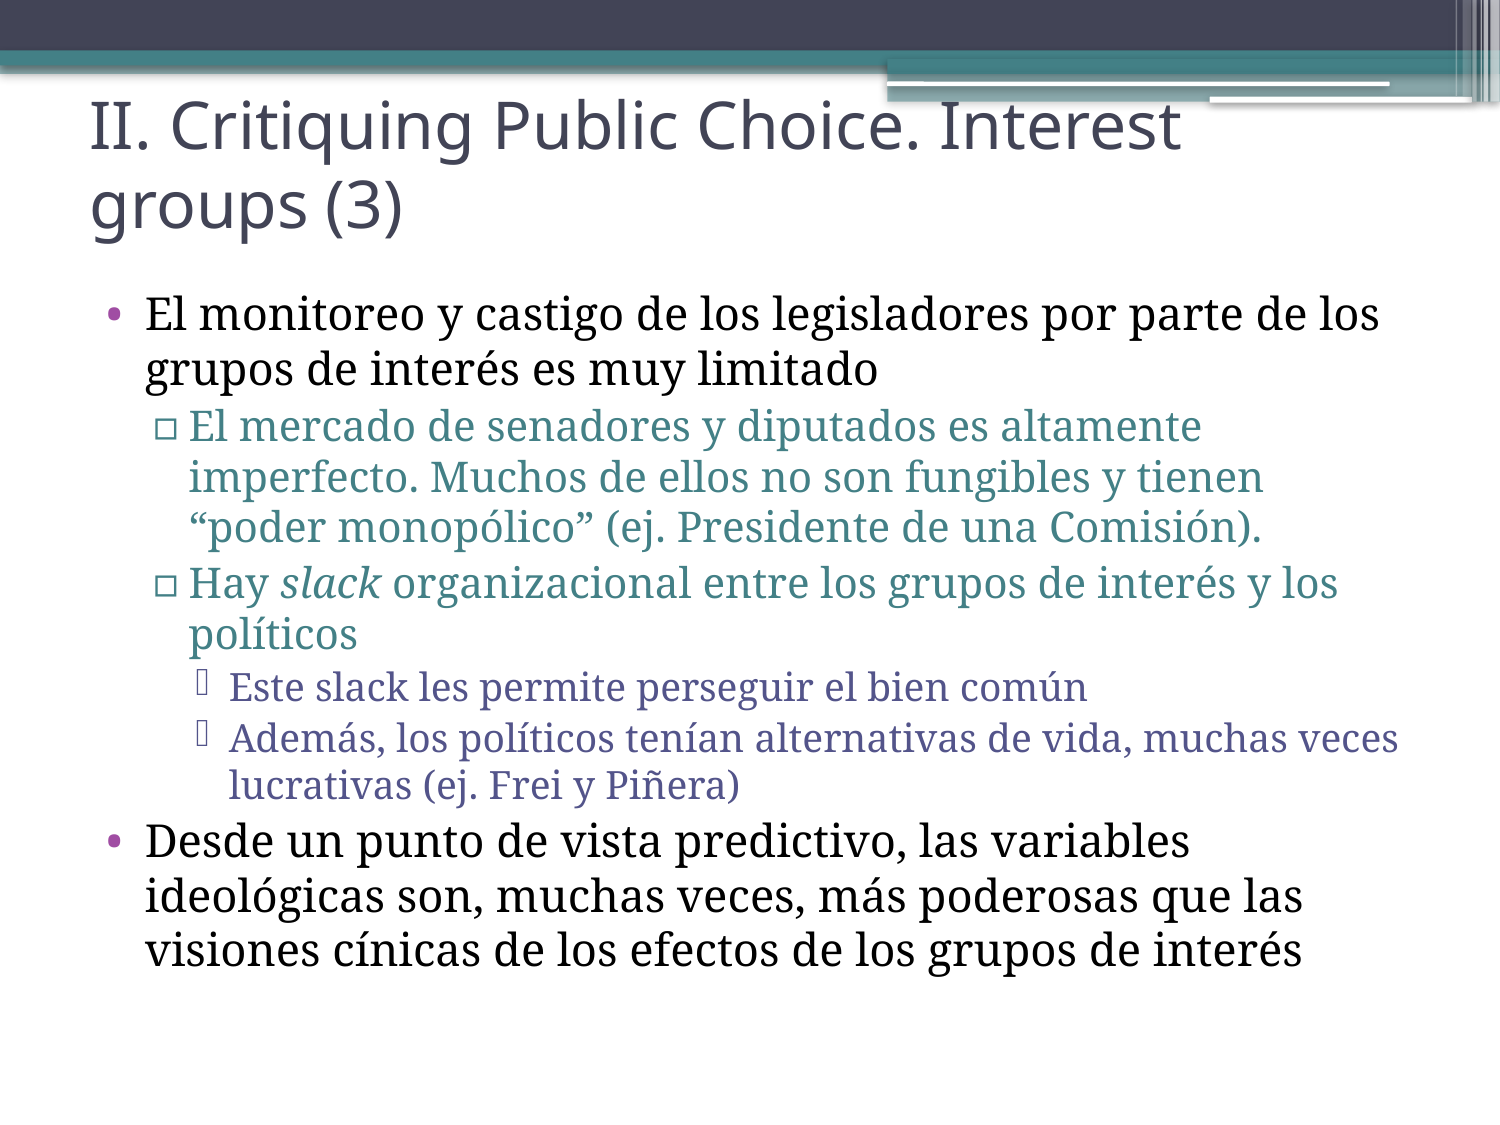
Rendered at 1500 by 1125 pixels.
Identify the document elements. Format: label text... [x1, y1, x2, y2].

title II. Critiquing Public Choice. Interest groups (3) [75, 75, 1425, 250]
list El monitoreo y castigo de los legisladores por parte de los grupos de interés es muy limitado El mercado de senadores y diputados es altamente imperfecto. Muchos de ellos no son fungibles y tienen “poder monopólico” (ej. Presidente de una Comisión). Hay slack organizacional entre los grupos de interés y los políticos Este slack les permite perseguir el bien común Además, los políticos tenían alternativas de vida, muchas veces lucrativas (ej. Frei y Piñera) Desde un punto de vista predictivo, las variables ideológicas son, muchas veces, más poderosas que las visiones cínicas de los efectos de los grupos de interés [75, 277, 1425, 988]
